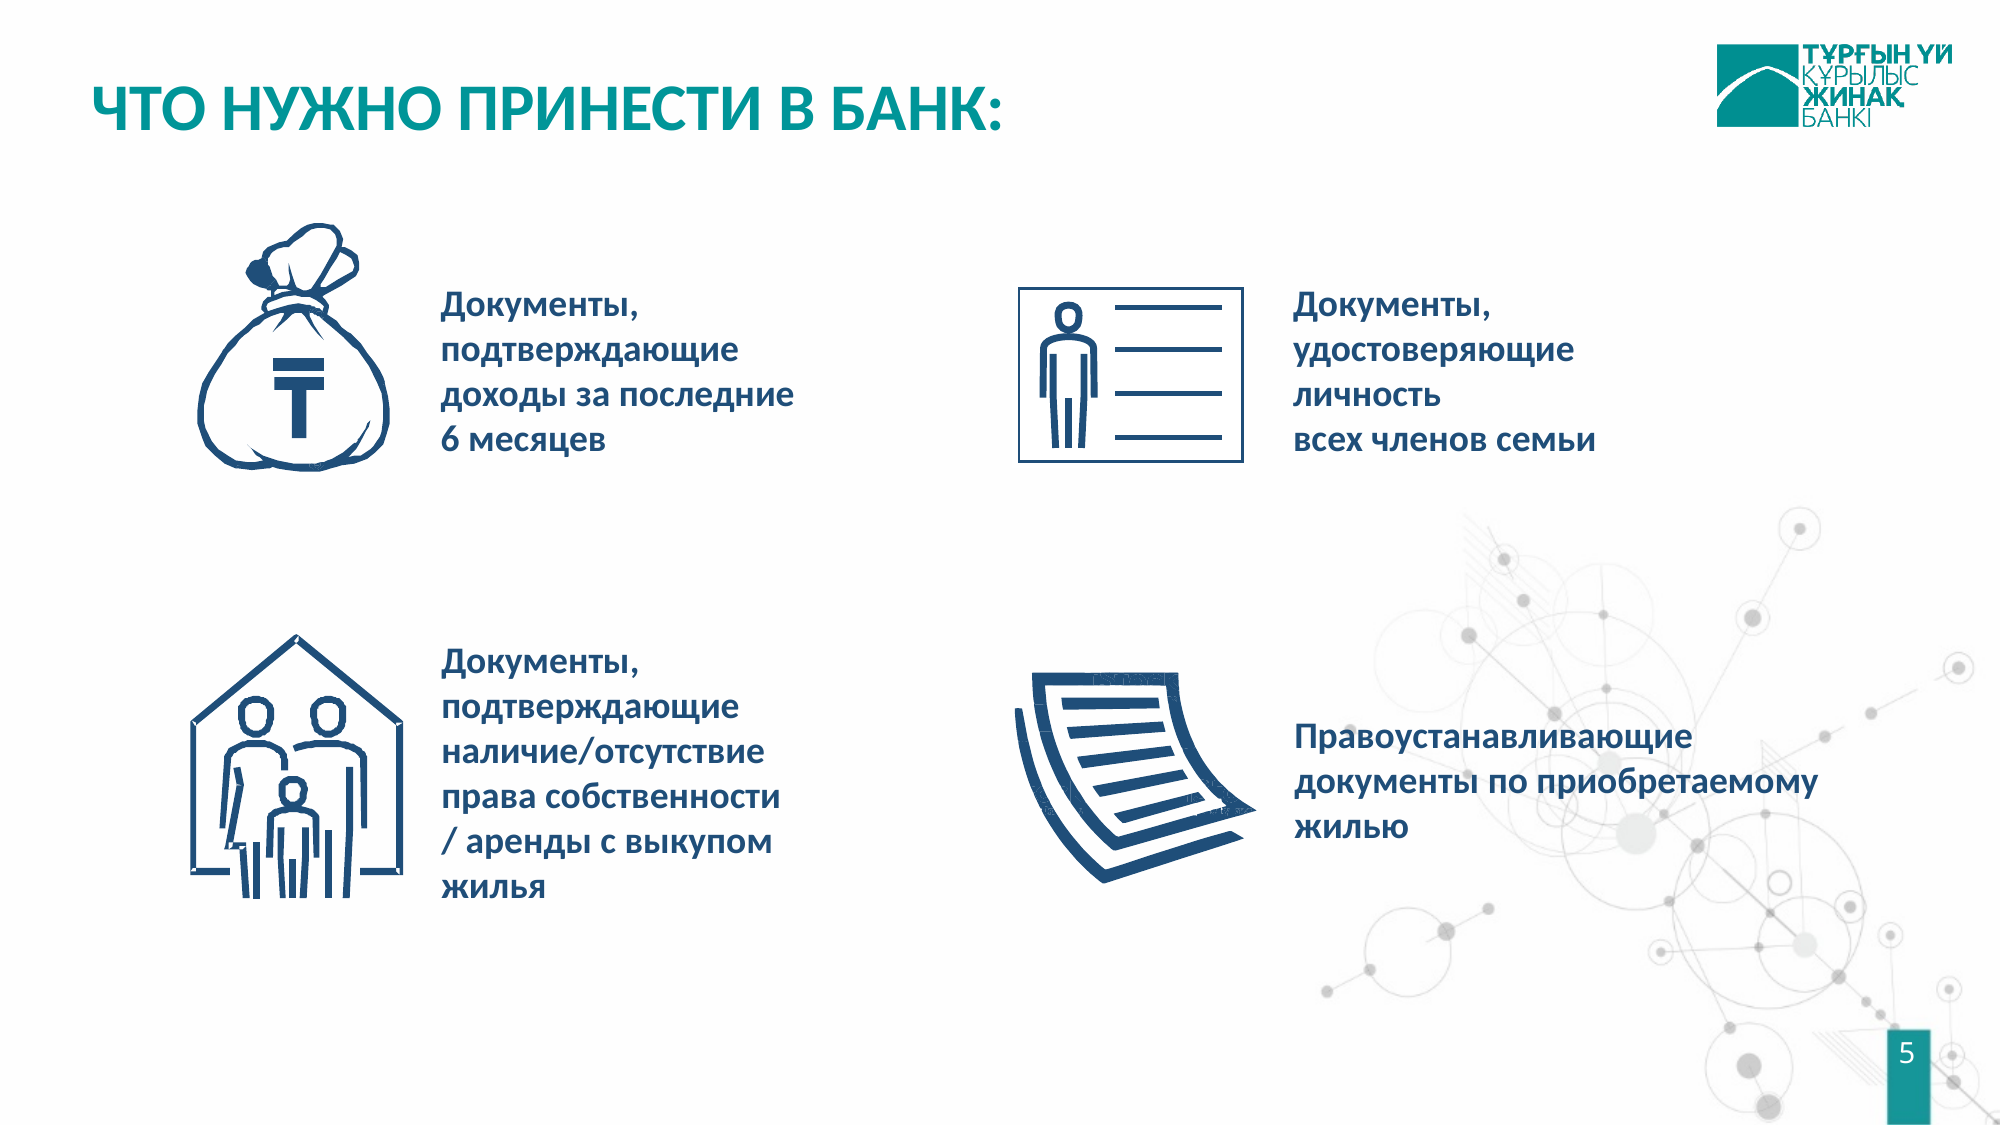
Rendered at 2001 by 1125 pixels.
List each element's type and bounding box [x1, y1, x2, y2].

text_box [189, 214, 398, 480]
text_box [184, 628, 408, 904]
picture [0, 0, 2000, 1125]
text_box [1012, 282, 1249, 469]
text_box [1012, 670, 1259, 886]
